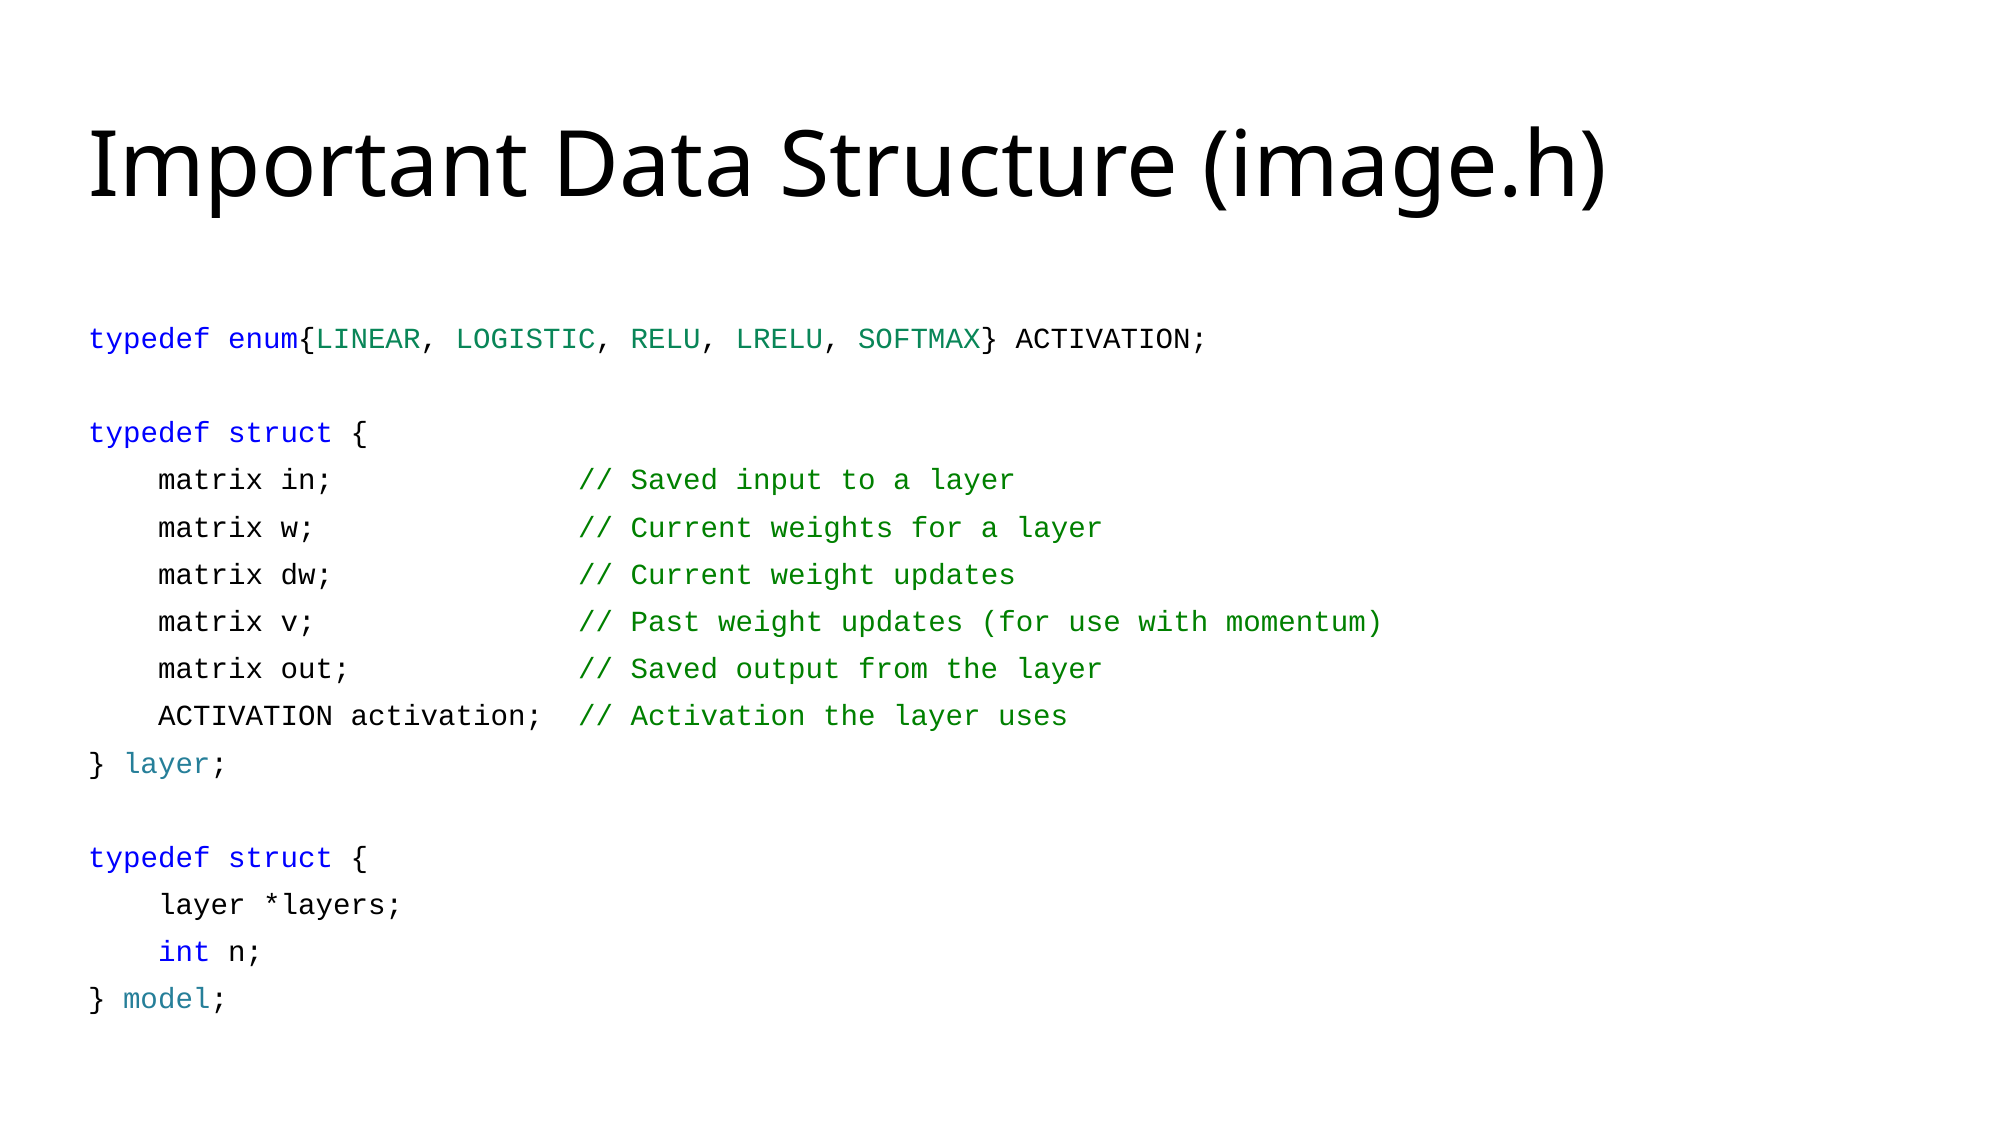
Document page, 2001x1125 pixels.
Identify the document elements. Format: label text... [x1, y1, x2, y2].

title Important Data Structure (image.h) [68, 97, 1932, 223]
list typedef enum{LINEAR, LOGISTIC, RELU, LRELU, SOFTMAX} ACTIVATION; typedef struct { matrix in; // Saved input to a layer matrix w; // Current weights for a layer matrix dw; // Current weight updates matrix v; // Past weight updates (for use with momentum) matrix out; // Saved output from the layer ACTIVATION activation; // Activation the layer uses } layer; typedef struct { layer *layers; int n; } model; [68, 252, 1944, 1091]
